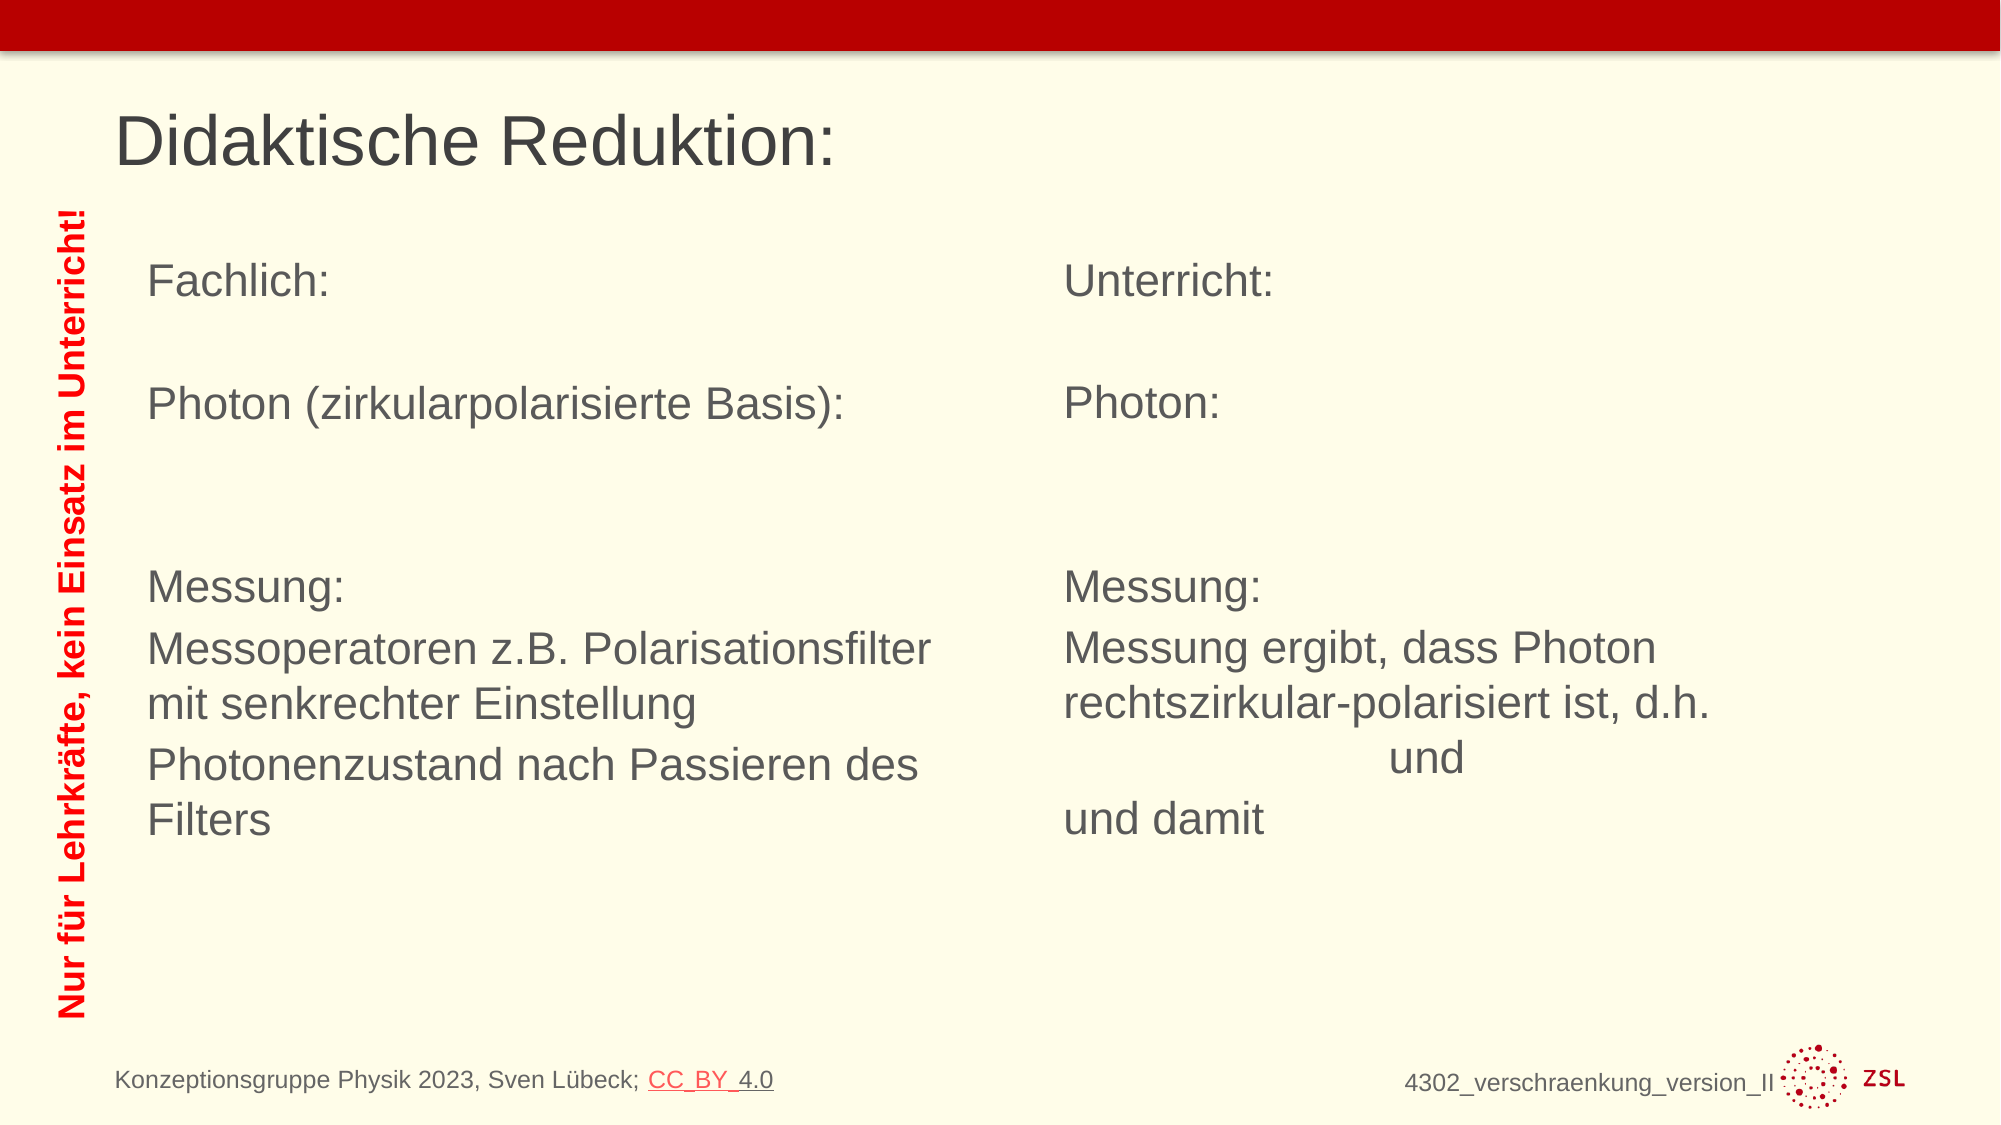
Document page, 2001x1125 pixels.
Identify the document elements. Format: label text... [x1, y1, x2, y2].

title Didaktische Reduktion: [100, 90, 1900, 185]
picture [1779, 1043, 1905, 1109]
text_box Nur für Lehrkräfte, kein Einsatz im Unterricht! [39, 35, 100, 1036]
